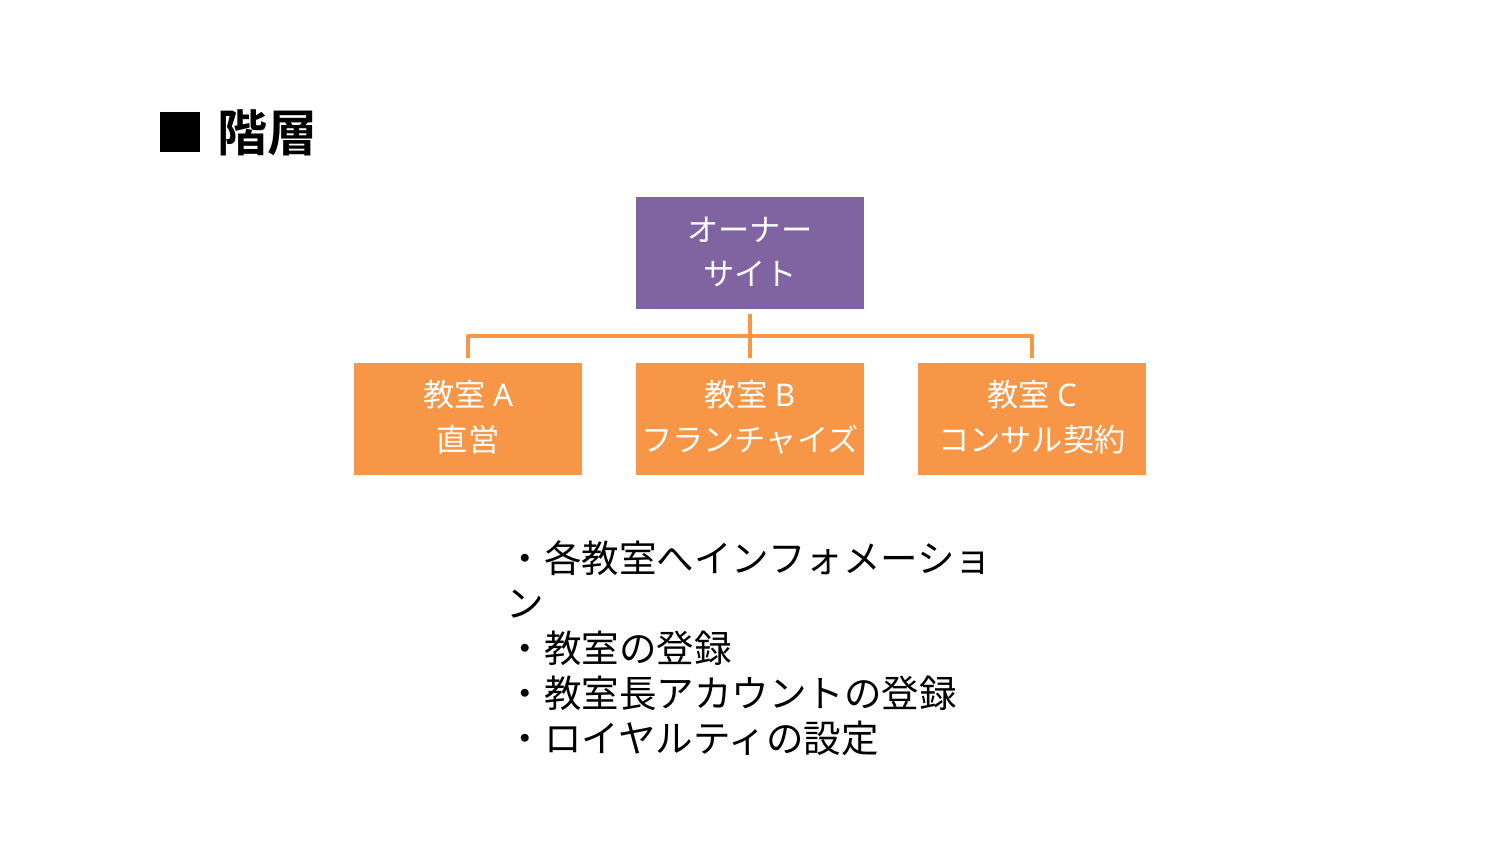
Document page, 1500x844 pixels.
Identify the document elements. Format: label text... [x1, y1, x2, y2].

text_box ■階層 [140, 93, 346, 169]
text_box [351, 70, 1149, 602]
text_box ・各教室へインフォメーション ・教室の登録 ・教室長アカウントの登録 ・ロイヤルティの設定 [492, 611, 1008, 768]
